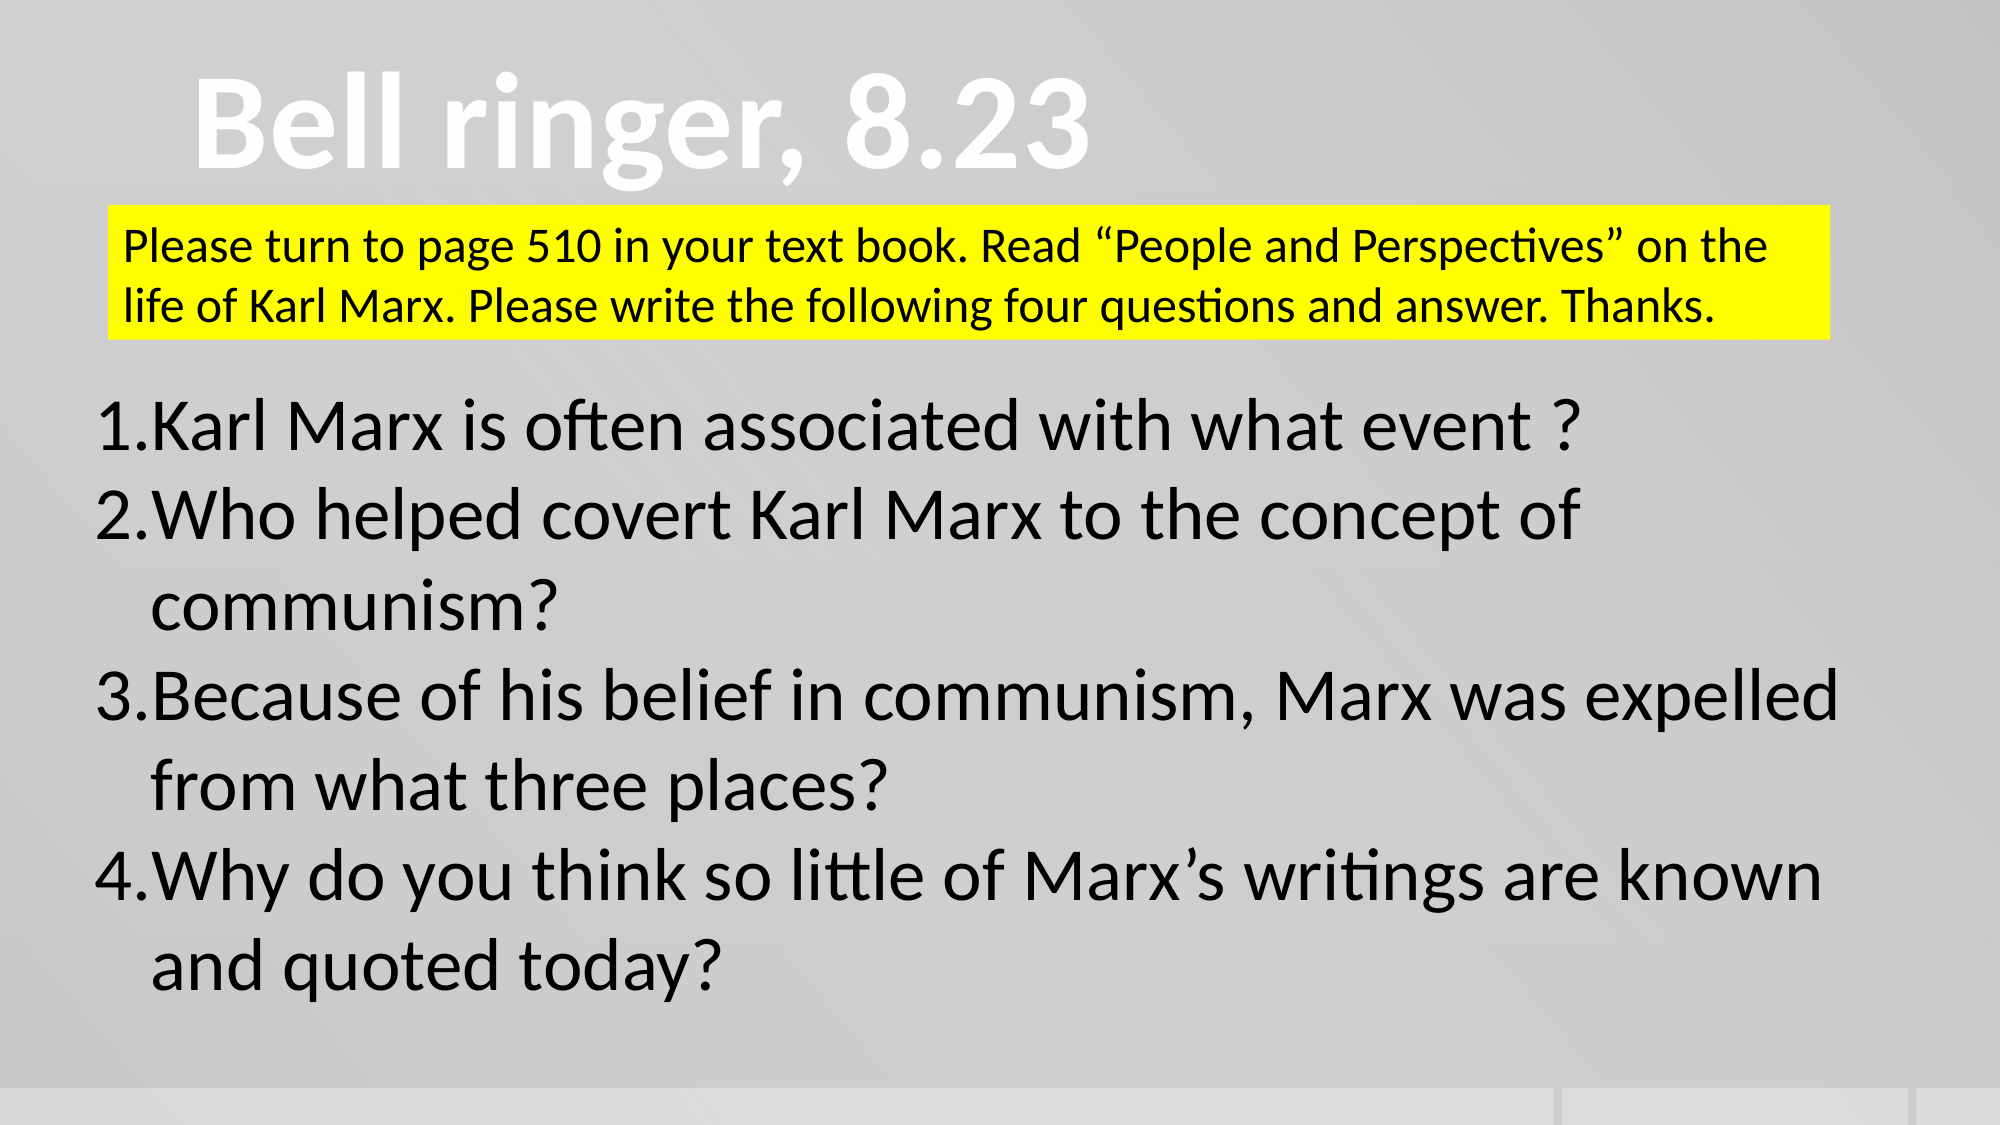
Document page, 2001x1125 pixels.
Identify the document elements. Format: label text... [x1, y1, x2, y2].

text_box Please turn to page 510 in your text book. Read “People and Perspectives” on the life of Karl Marx. Please write the following four questions and answer. Thanks. [108, 204, 1831, 340]
text_box Bell ringer, 8.23 [108, 23, 1178, 204]
text_box Karl Marx is often associated with what event ? Who helped covert Karl Marx to the concept of communism? Because of his belief in communism, Marx was expelled from what three places? Why do you think so little of Marx’s writings are known and quoted today? [79, 367, 1929, 1013]
